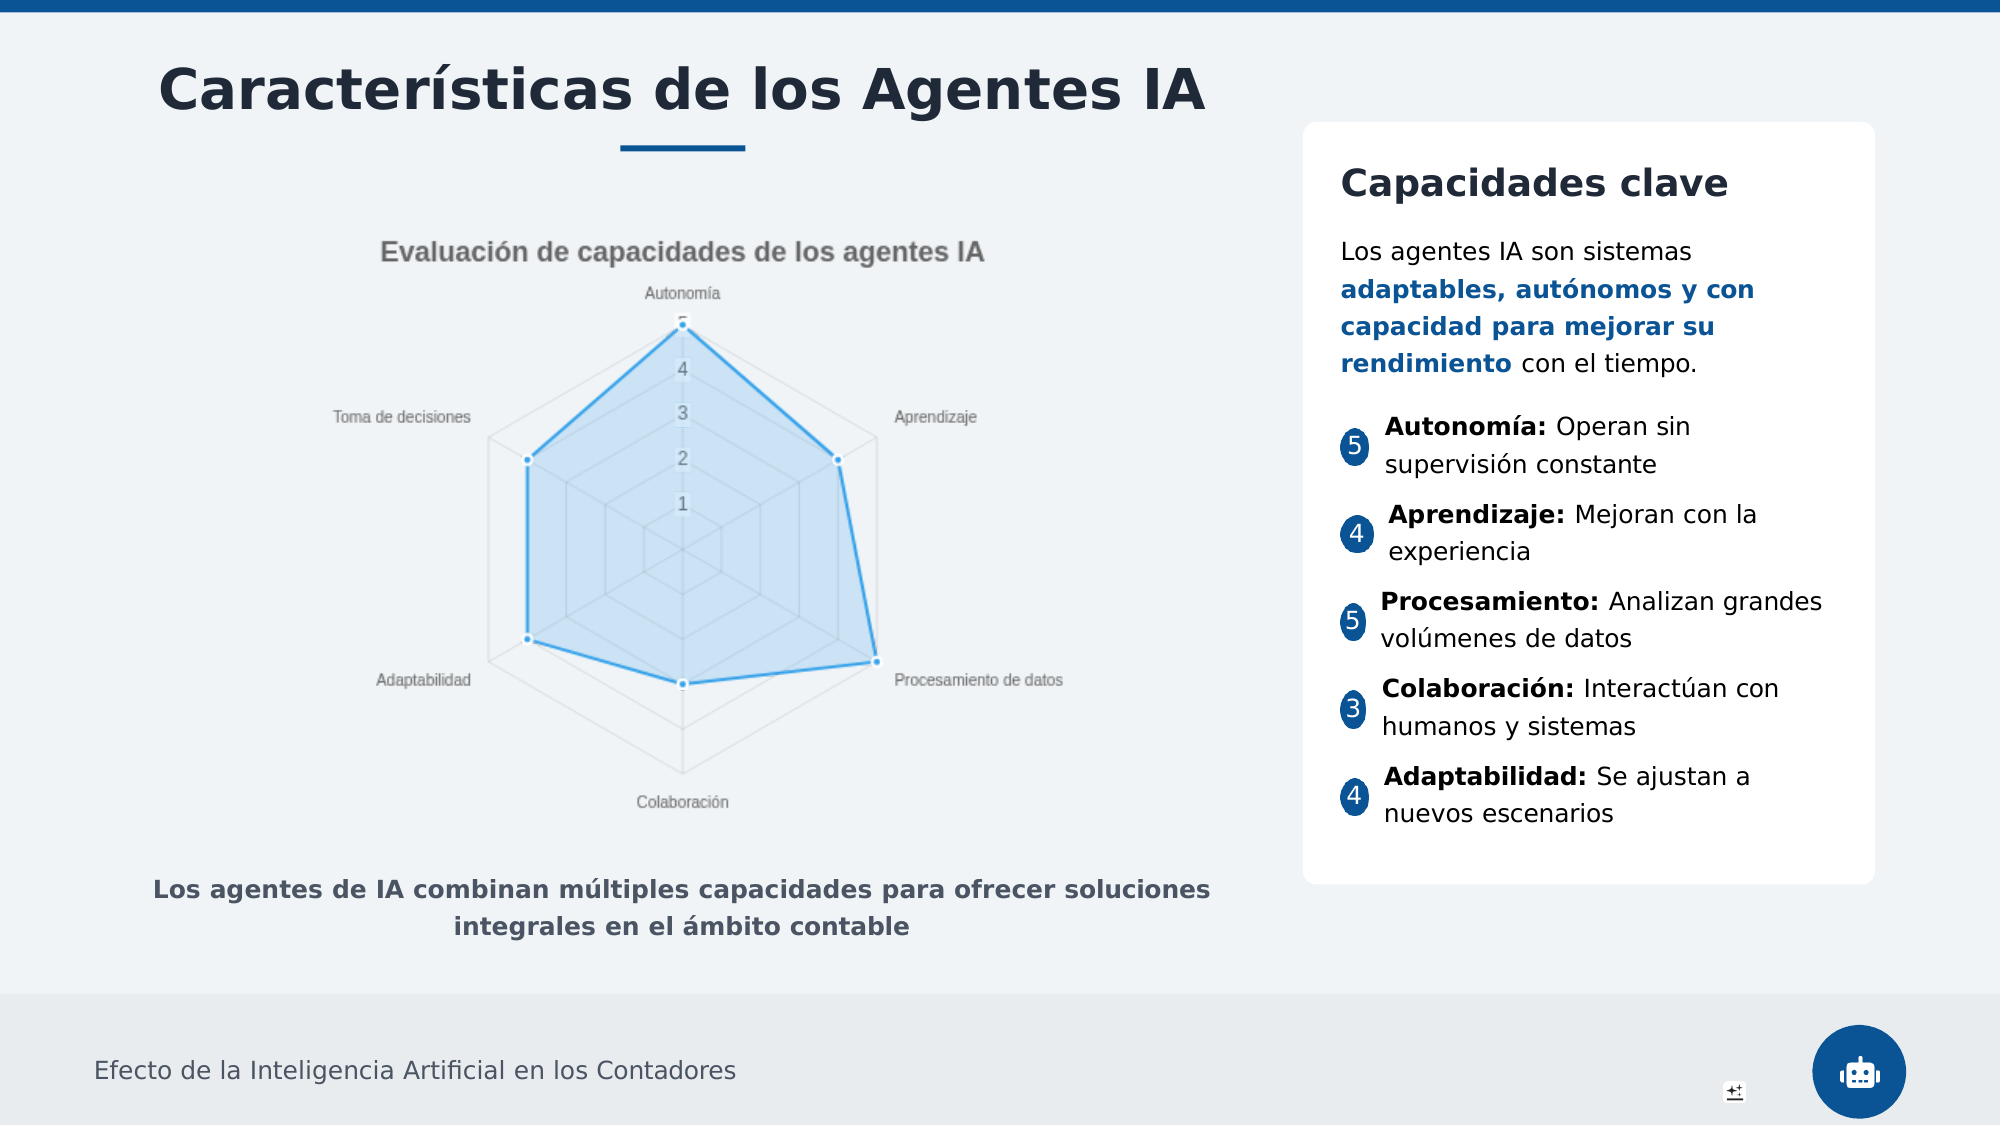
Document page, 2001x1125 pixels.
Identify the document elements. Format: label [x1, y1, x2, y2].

picture [1340, 777, 1369, 816]
picture [1340, 515, 1374, 554]
text_box [0, 0, 2000, 993]
picture [1340, 690, 1366, 729]
text_box [0, 993, 2000, 1125]
text_box [152, 121, 1876, 885]
picture [1340, 427, 1369, 466]
picture [1340, 602, 1366, 641]
